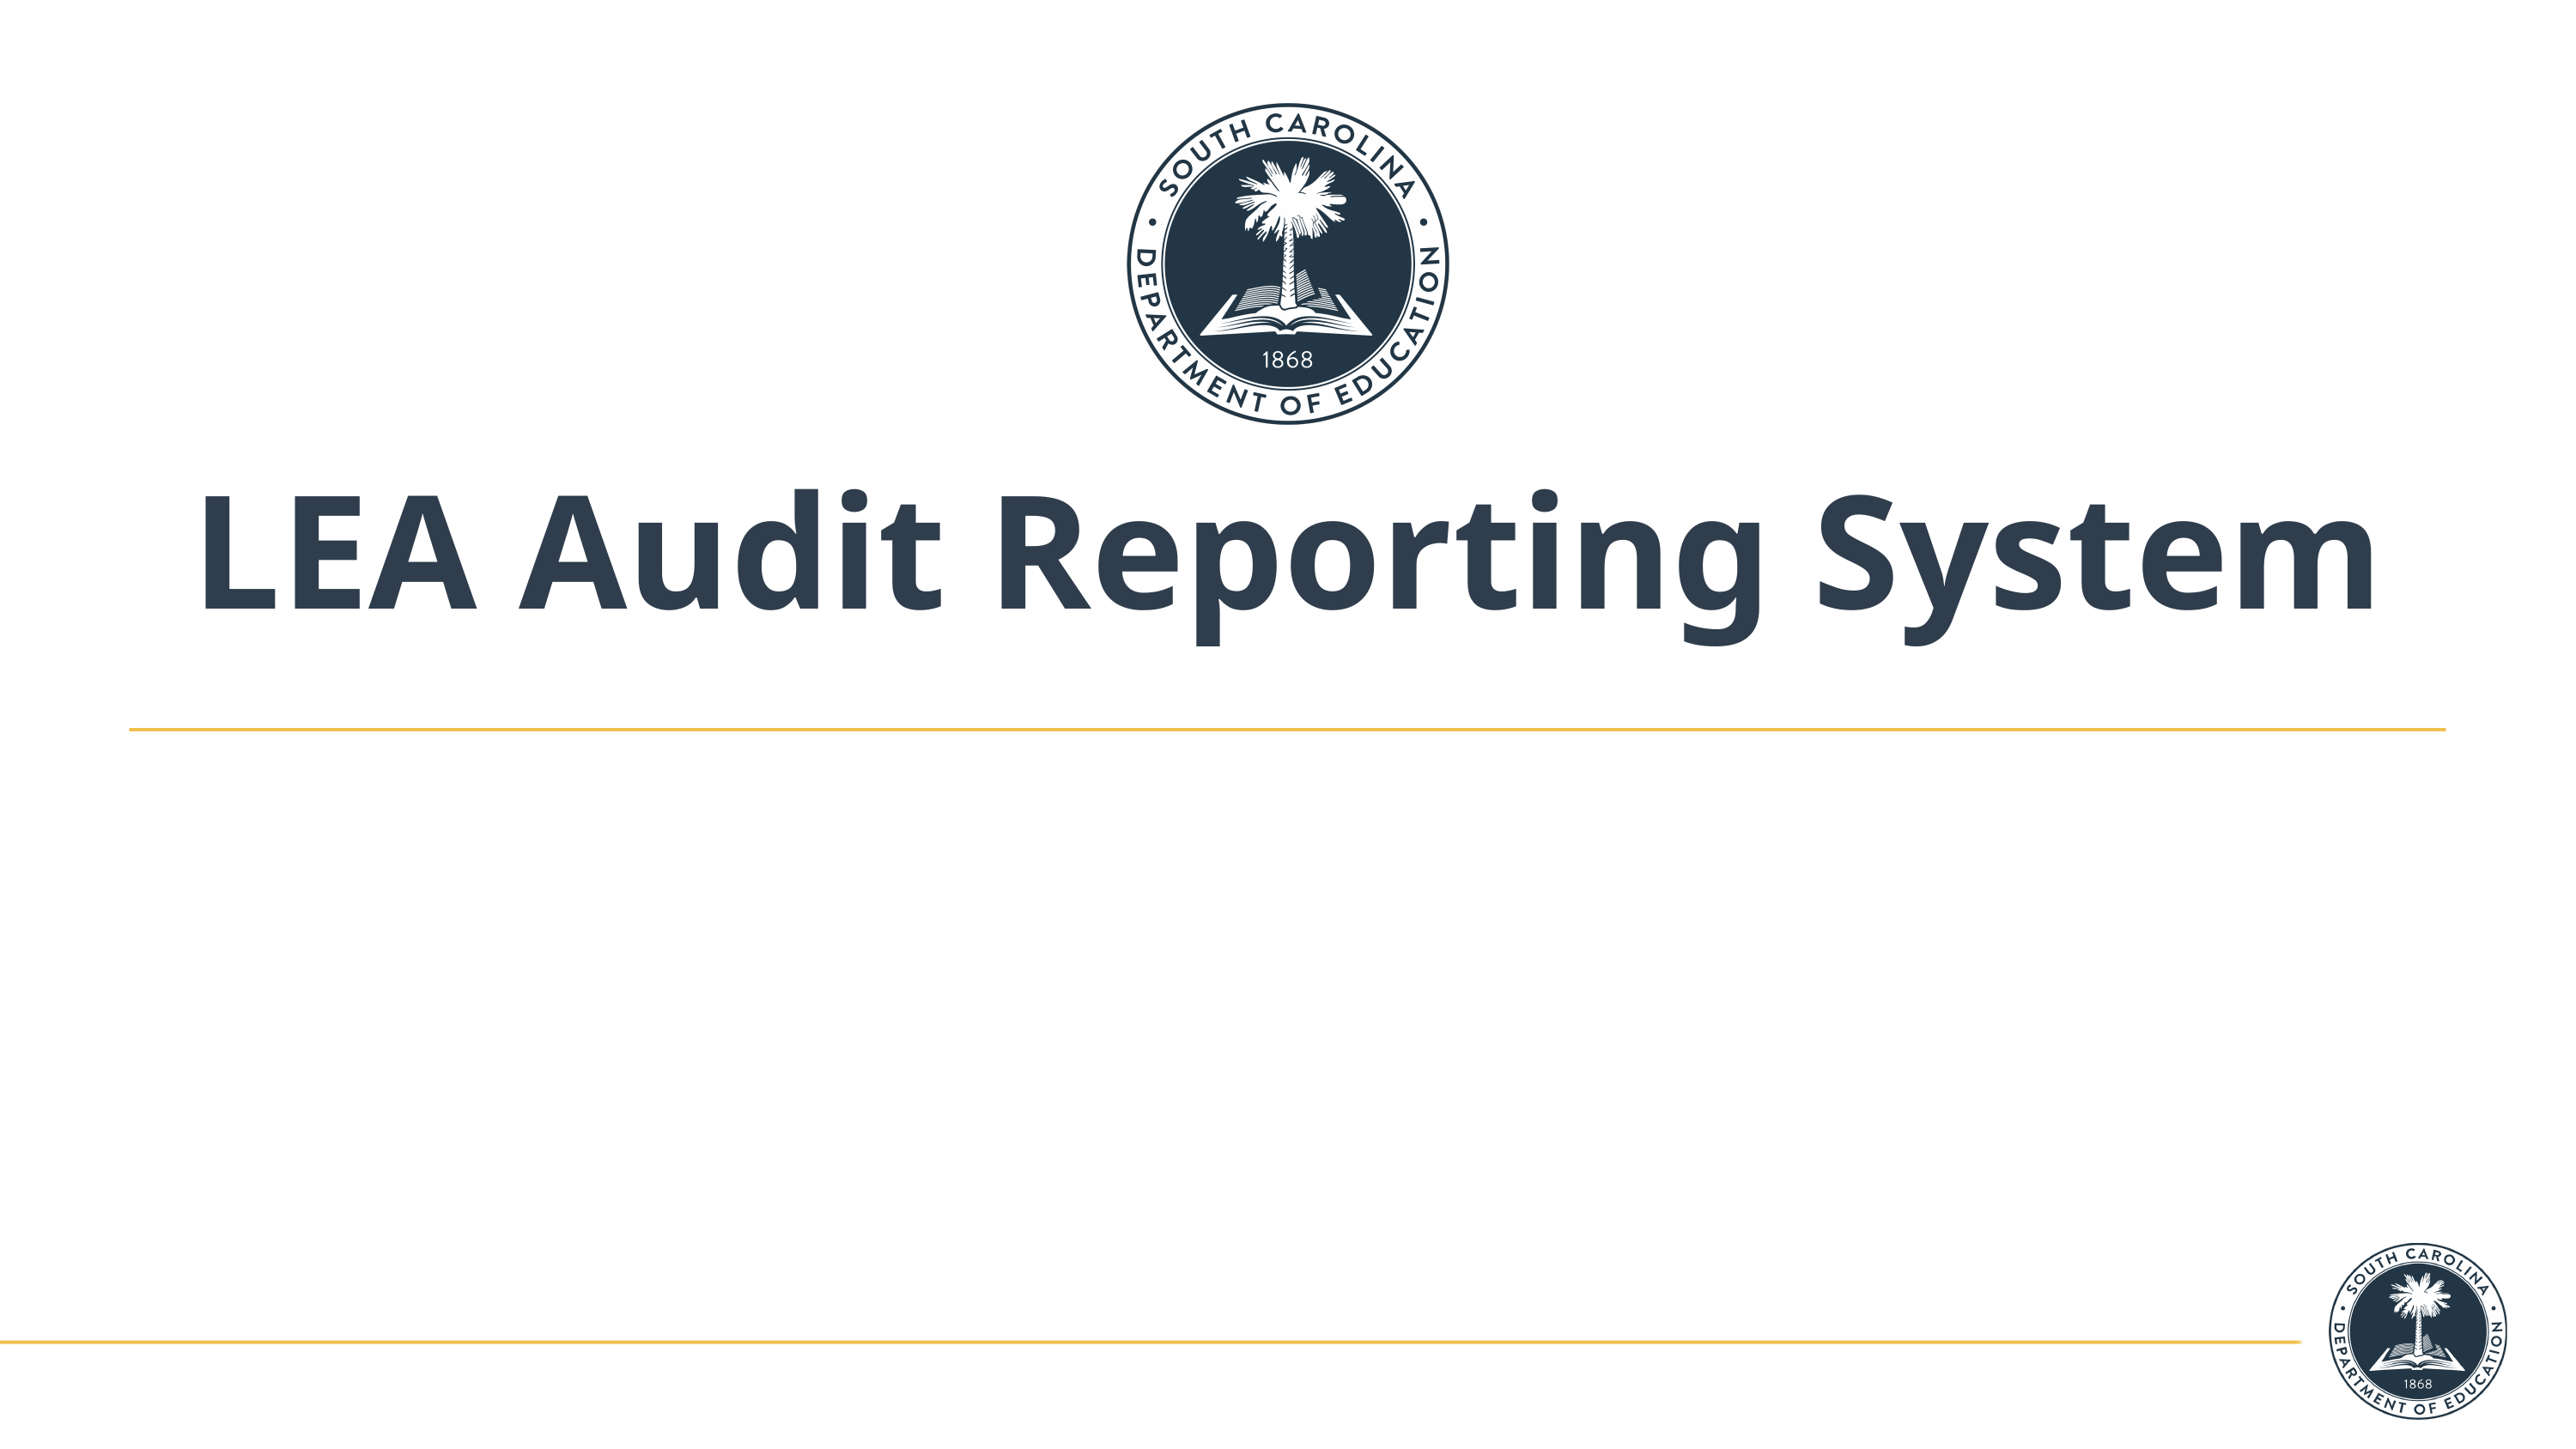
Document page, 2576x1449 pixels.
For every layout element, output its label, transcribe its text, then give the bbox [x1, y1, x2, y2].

picture [2329, 1243, 2507, 1420]
picture [1127, 103, 1449, 425]
picture [129, 728, 2447, 731]
title LEA Audit Reporting System [129, 449, 2447, 643]
